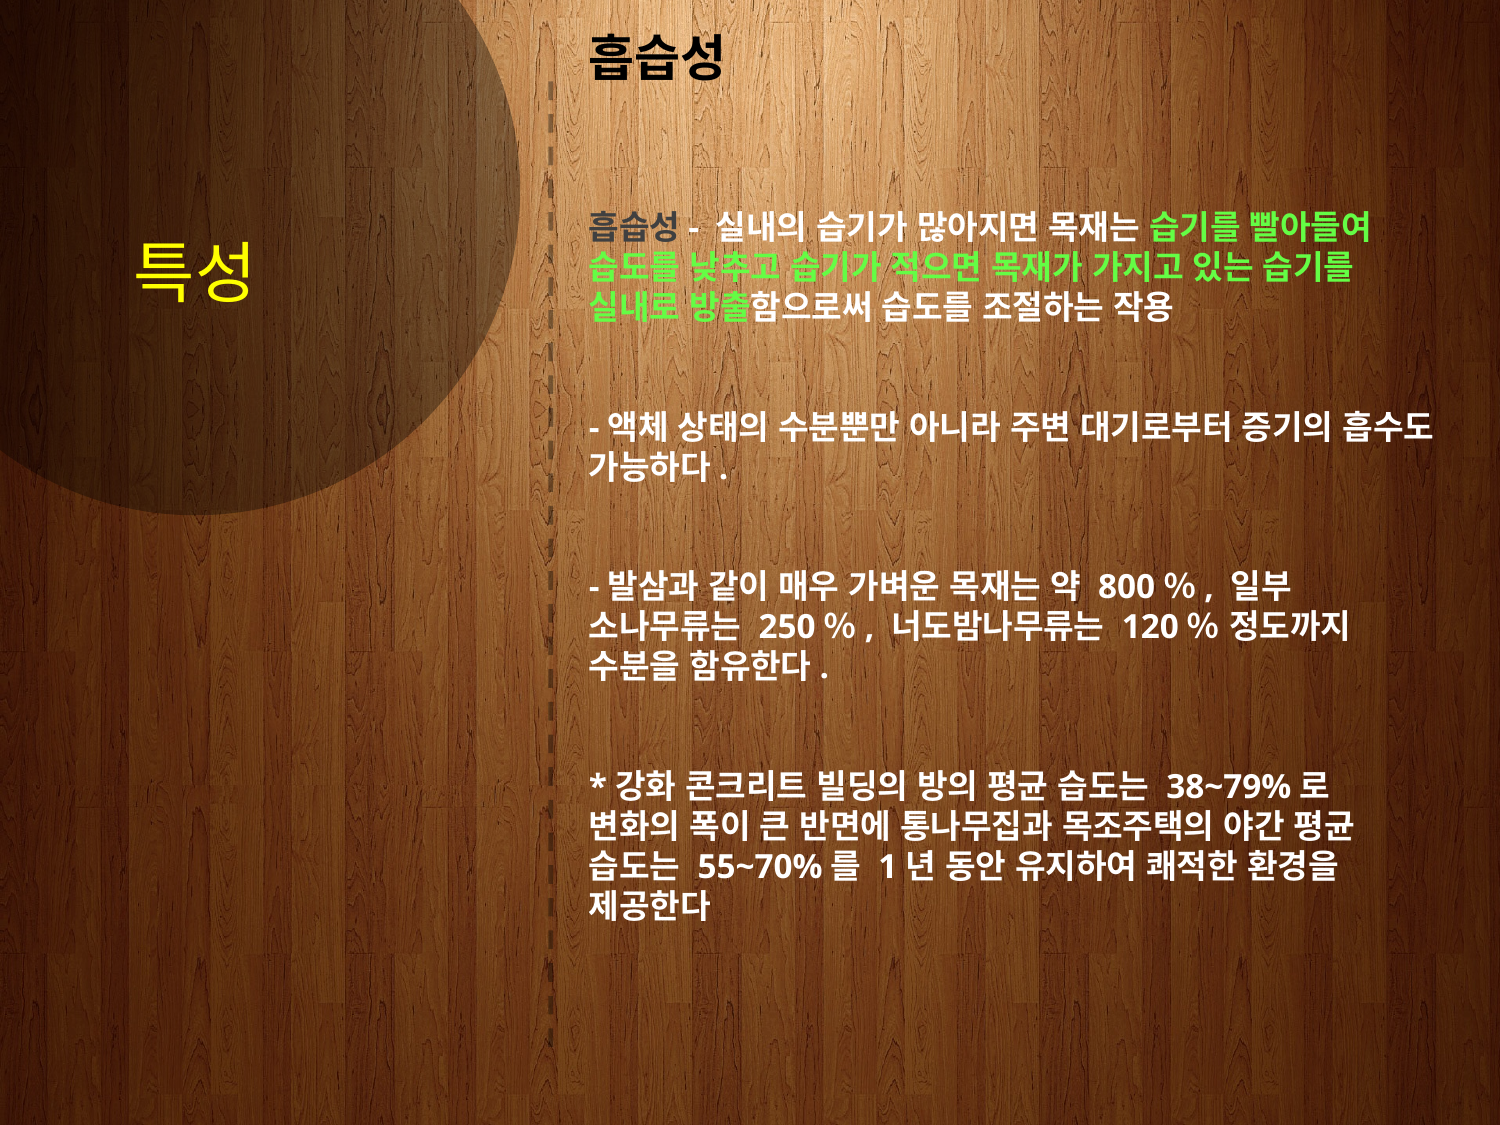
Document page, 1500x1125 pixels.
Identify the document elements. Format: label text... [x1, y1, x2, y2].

text_box 흡습성 흡습성- 실내의 습기가 많아지면 목재는 습기를 빨아들여 습도를 낮추고 습기가 적으면 목재가 가지고 있는 습기를 실내로 방출함으로써 습도를 조절하는 작용 -액체 상태의 수분뿐만 아니라 주변 대기로부터 증기의 흡수도 가능하다. -발삼과 같이 매우 가벼운 목재는 약 800％, 일부 소나무류는 250％, 너도밤나무류는 120％ 정도까지 수분을 함유한다. *강화 콘크리트 빌딩의 방의 평균 습도는 38~79%로 변화의 폭이 큰 반면에 통나무집과 목조주택의 야간 평균 습도는 55~70%를 1년 동안 유지하여 쾌적한 환경을 제공한다 [574, 19, 1454, 1043]
text_box PART 2 특성 [0, 0, 523, 518]
picture [0, 0, 1500, 1125]
